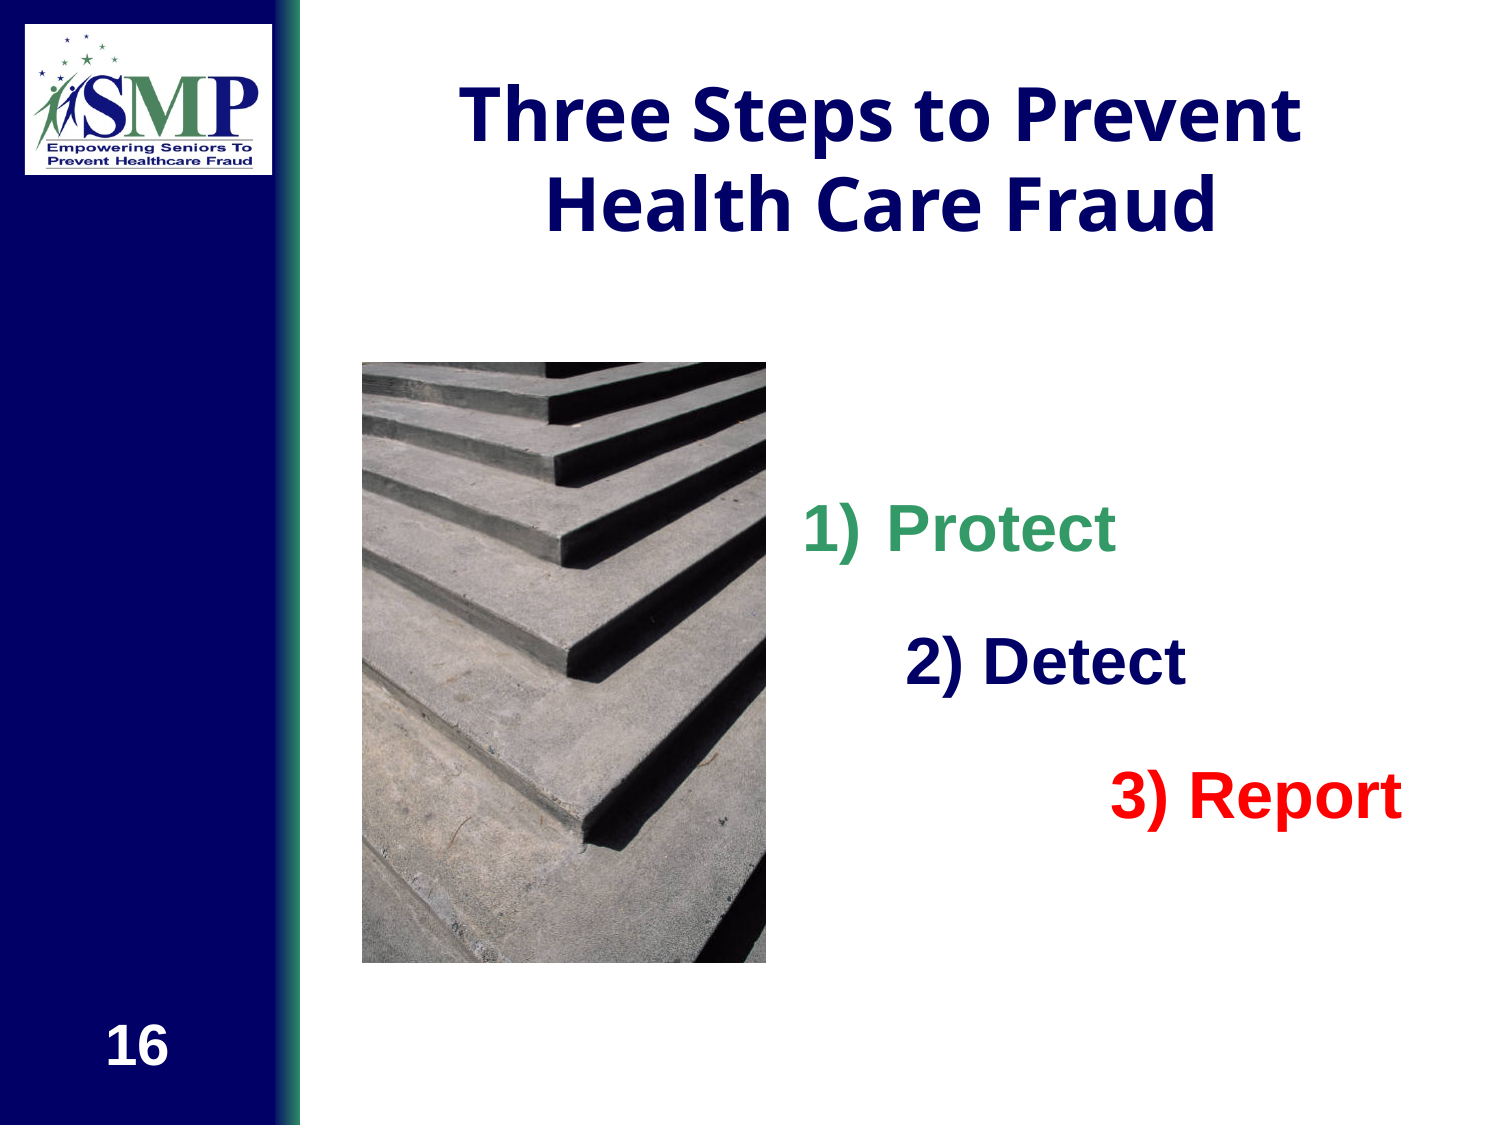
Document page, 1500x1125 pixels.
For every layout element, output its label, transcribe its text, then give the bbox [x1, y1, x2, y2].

picture [24, 24, 273, 175]
picture [362, 362, 766, 963]
title Three Steps to Prevent Health Care Fraud [337, 62, 1425, 250]
list Protect 2) Detect 3) Report [787, 437, 1425, 950]
slide_number 16 [0, 999, 276, 1076]
